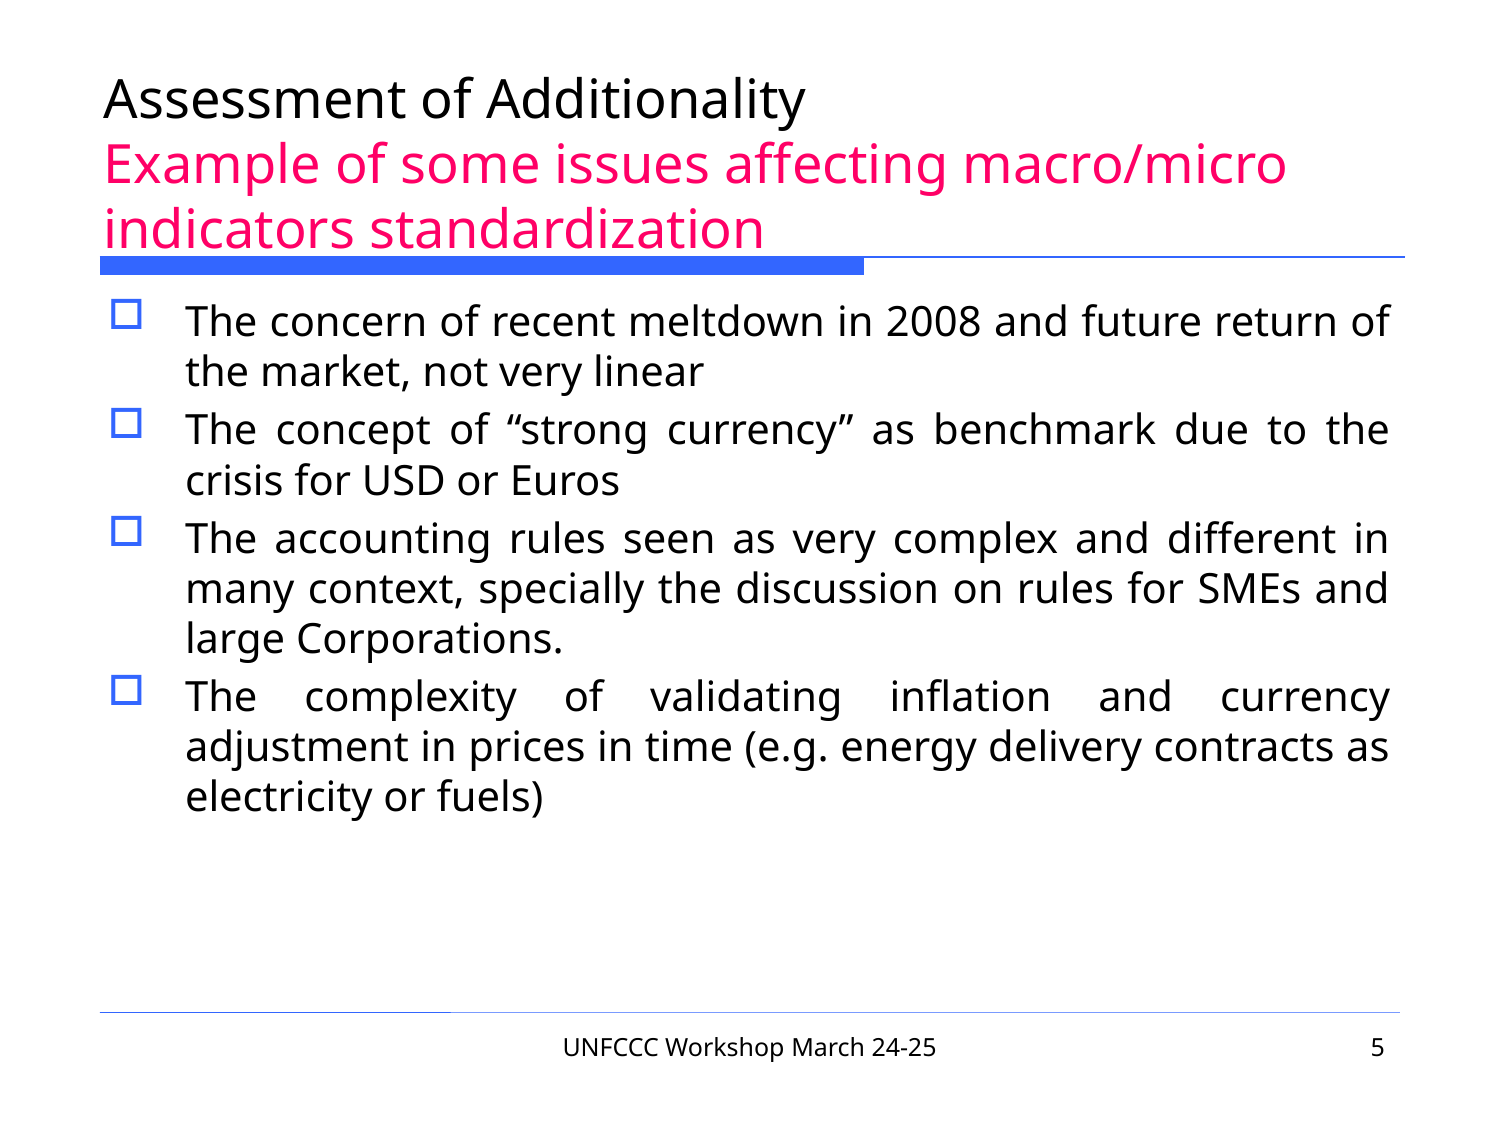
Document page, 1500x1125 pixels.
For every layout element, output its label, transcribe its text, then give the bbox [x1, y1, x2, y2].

list The concern of recent meltdown in 2008 and future return of the market, not very linear The concept of “strong currency” as benchmark due to the crisis for USD or Euros The accounting rules seen as very complex and different in many context, specially the discussion on rules for SMEs and large Corporations. The complexity of validating inflation and currency adjustment in prices in time (e.g. energy delivery contracts as electricity or fuels) [92, 287, 1406, 988]
title Assessment of Additionality Example of some issues affecting macro/micro indicators standardization [88, 83, 1402, 268]
slide_number 5 [1074, 1024, 1401, 1103]
footer UNFCCC Workshop March 24-25 [512, 1024, 988, 1103]
